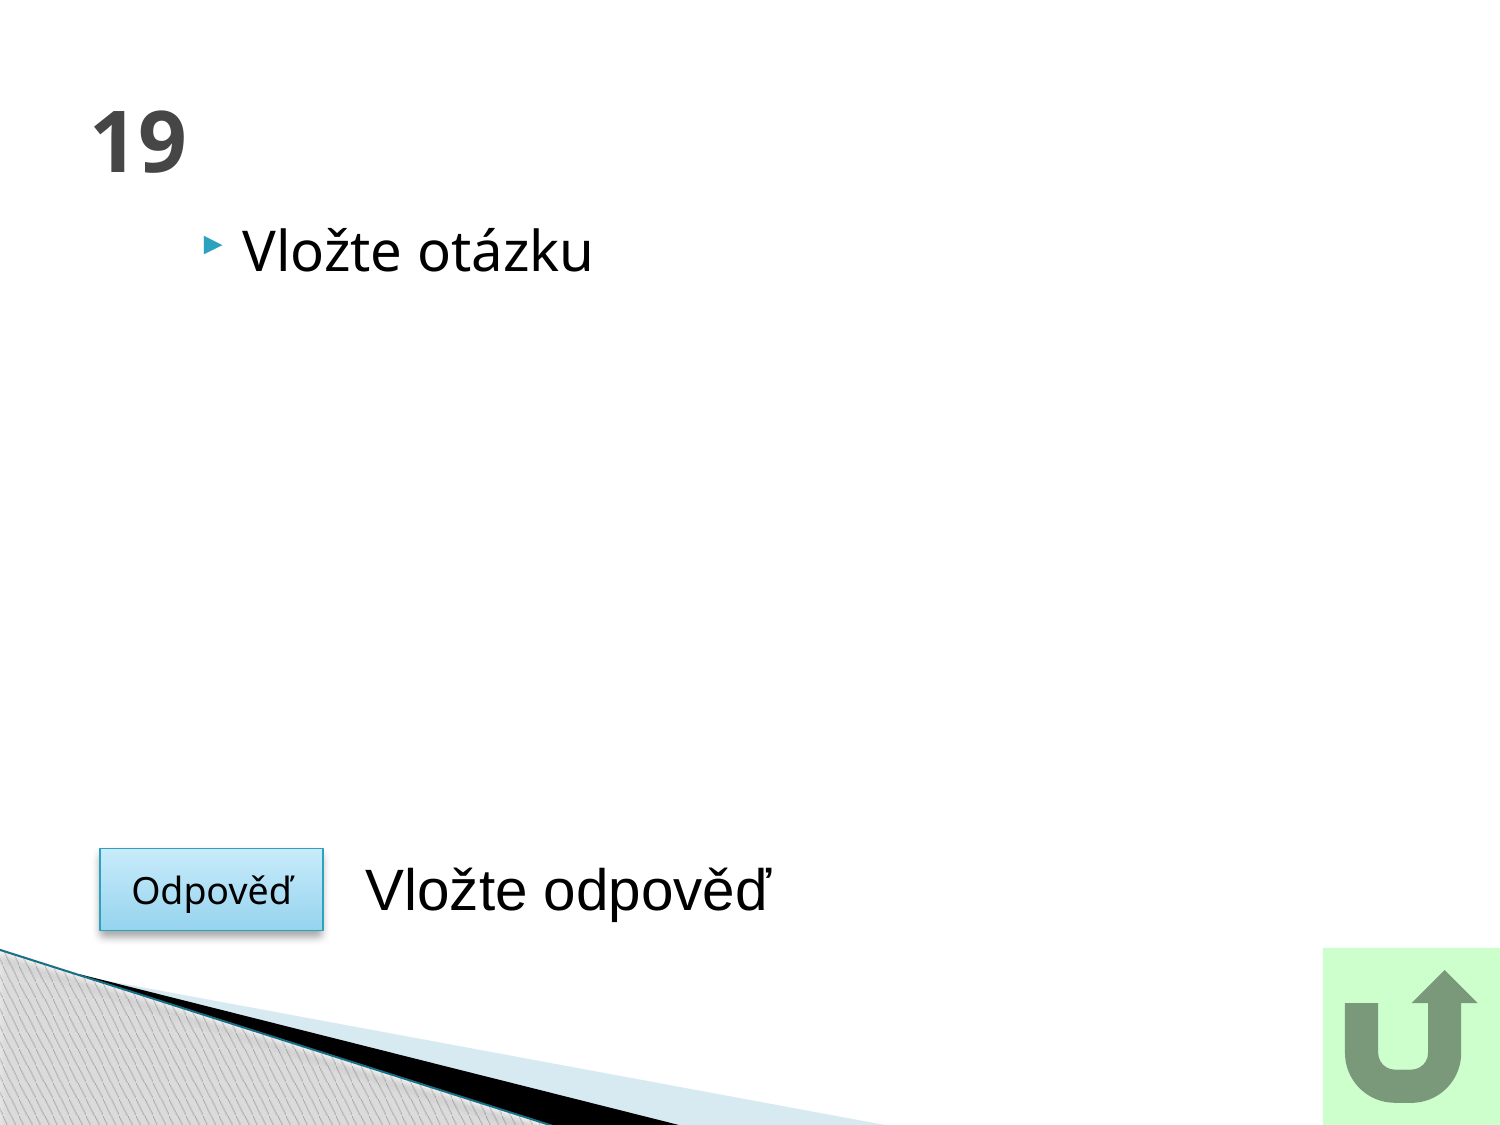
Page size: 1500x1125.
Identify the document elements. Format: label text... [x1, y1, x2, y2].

list Vložte otázku [167, 208, 1500, 386]
text_box [1322, 947, 1500, 1125]
title 19 [75, 45, 1425, 233]
text_box Odpověď [99, 848, 324, 931]
text_box Vložte odpověď [350, 844, 787, 930]
